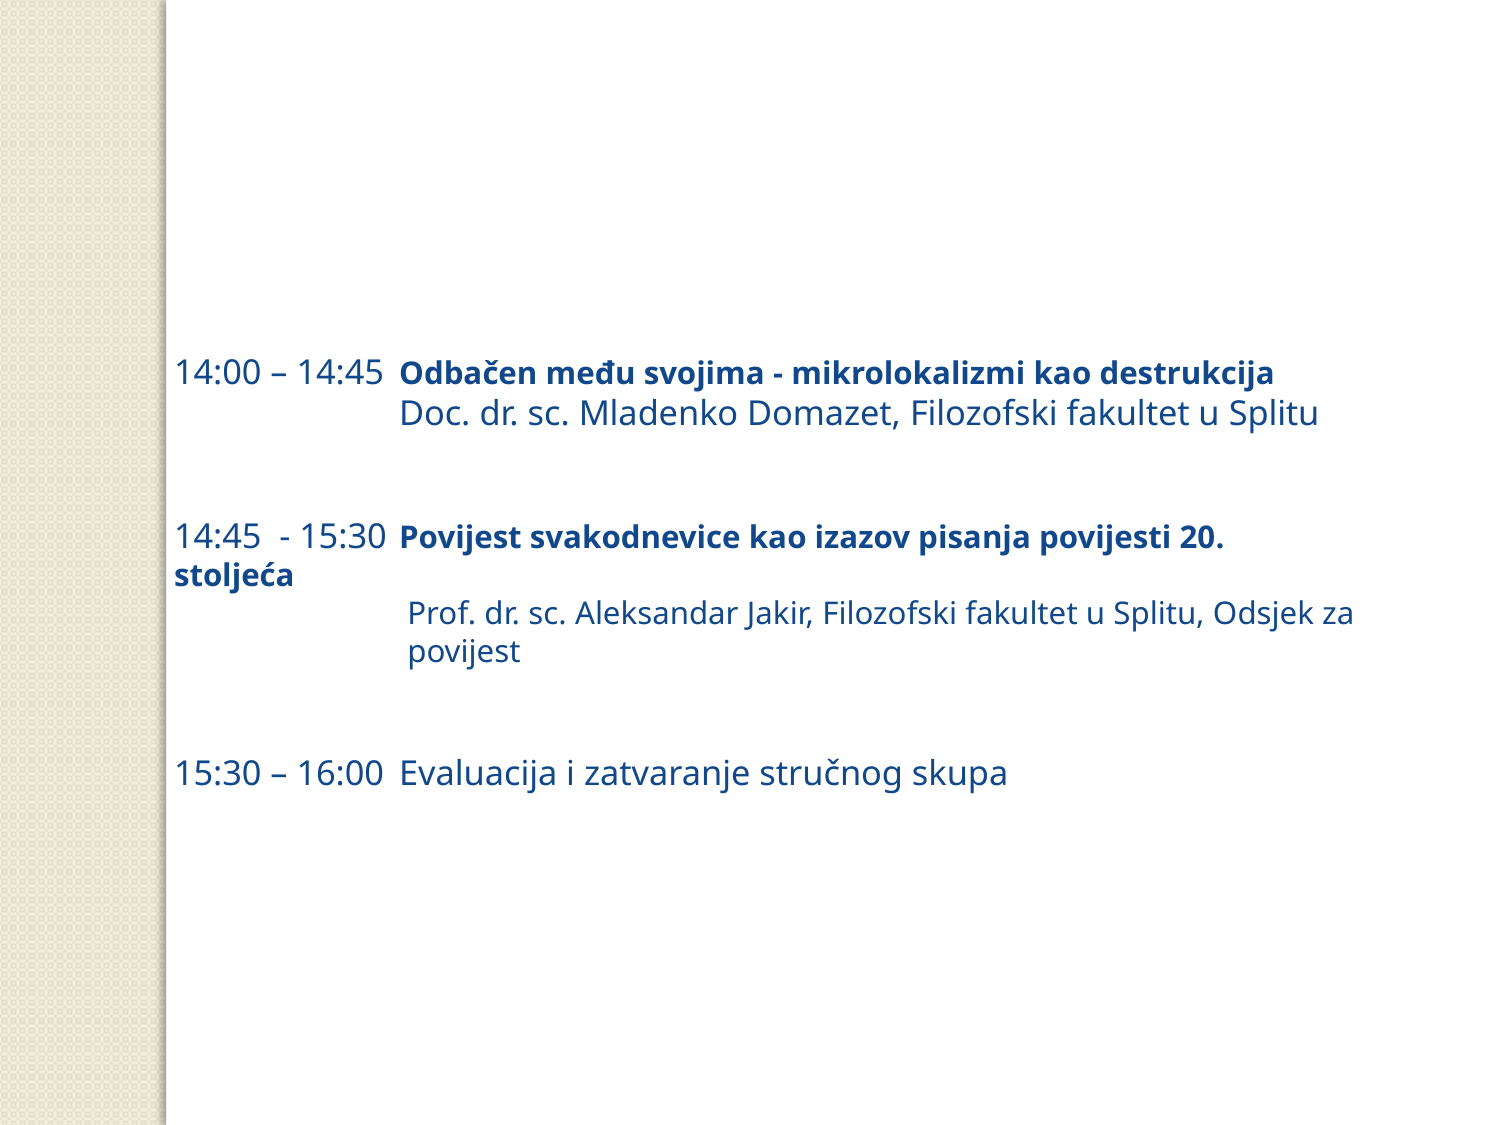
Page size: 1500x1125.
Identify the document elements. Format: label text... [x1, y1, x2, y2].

title 14:00 – 14:45 Odbačen među svojima - mikrolokalizmi kao destrukcija Doc. dr. sc. Mladenko Domazet, Filozofski fakultet u Splitu 14:45 - 15:30 Povijest svakodnevice kao izazov pisanja povijesti 20. stoljeća Prof. dr. sc. Aleksandar Jakir, Filozofski fakultet u Splitu, Odsjek za povijest 15:30 – 16:00 Evaluacija i zatvaranje stručnog skupa [159, 172, 1500, 1125]
